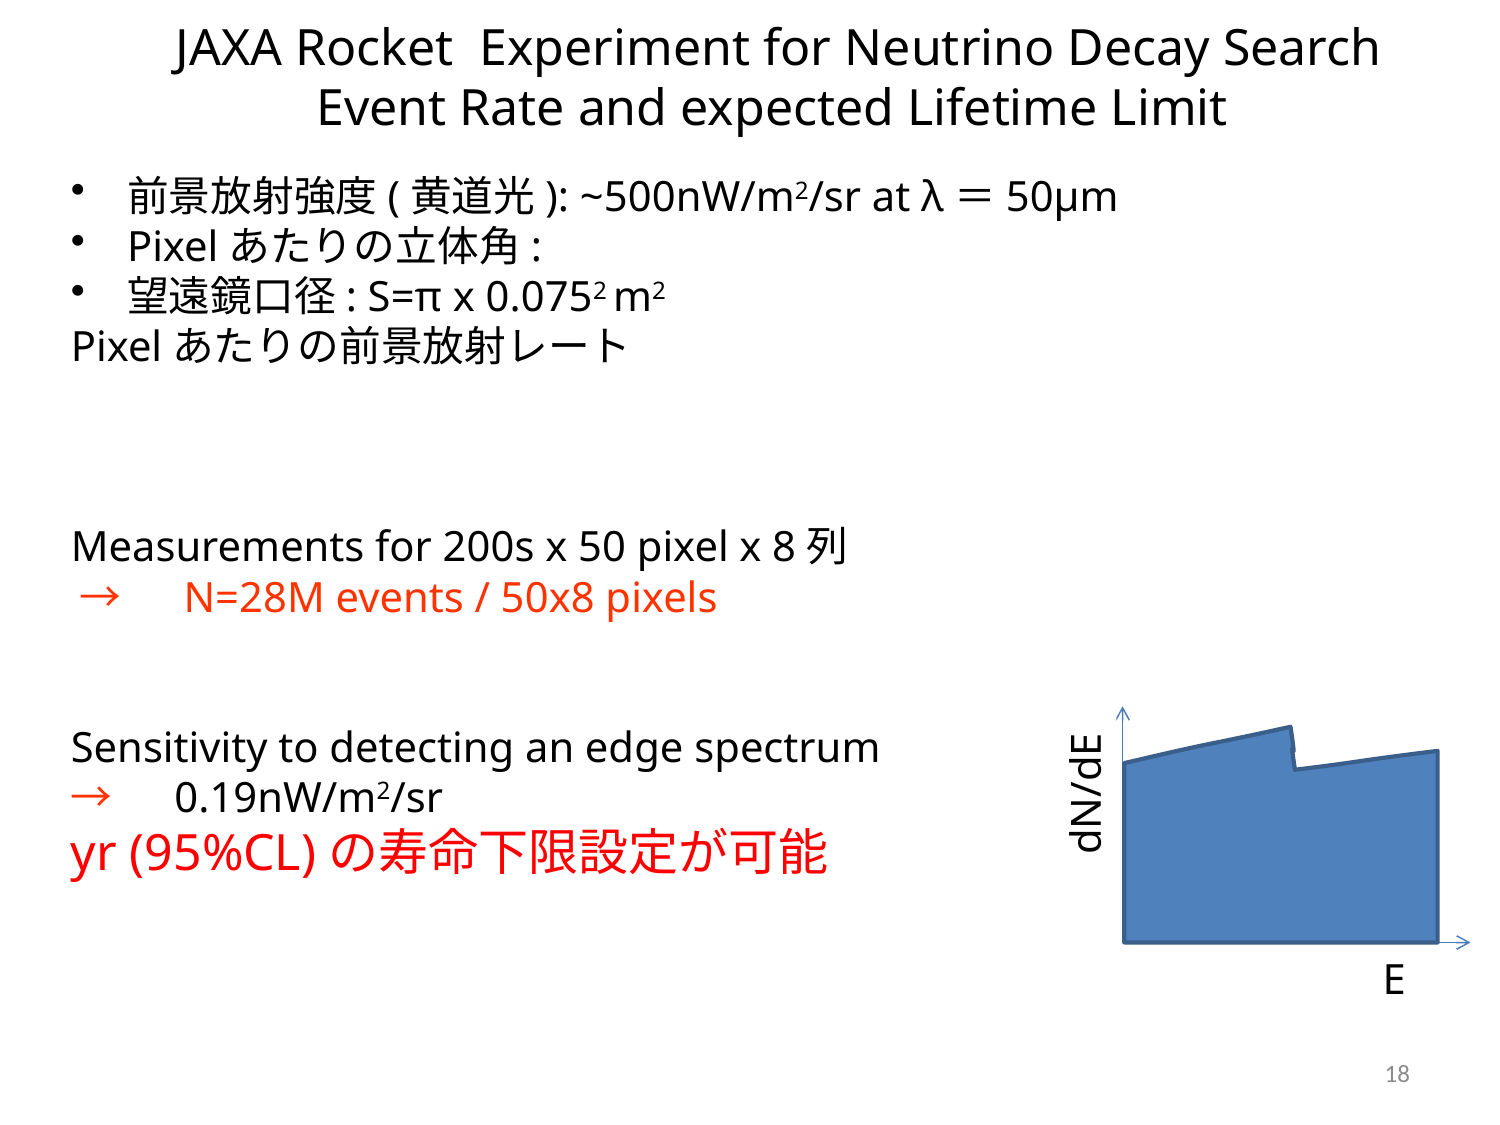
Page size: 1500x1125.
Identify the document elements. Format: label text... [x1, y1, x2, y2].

text_box E [1367, 951, 1435, 1011]
text_box JAXA Rocket Experiment for Neutrino Decay Search Event Rate and expected Lifetime Limit [122, 7, 1435, 97]
text_box dN/dE [1051, 717, 1117, 870]
slide_number 18 [1074, 1042, 1425, 1103]
text_box [1127, 724, 1440, 941]
